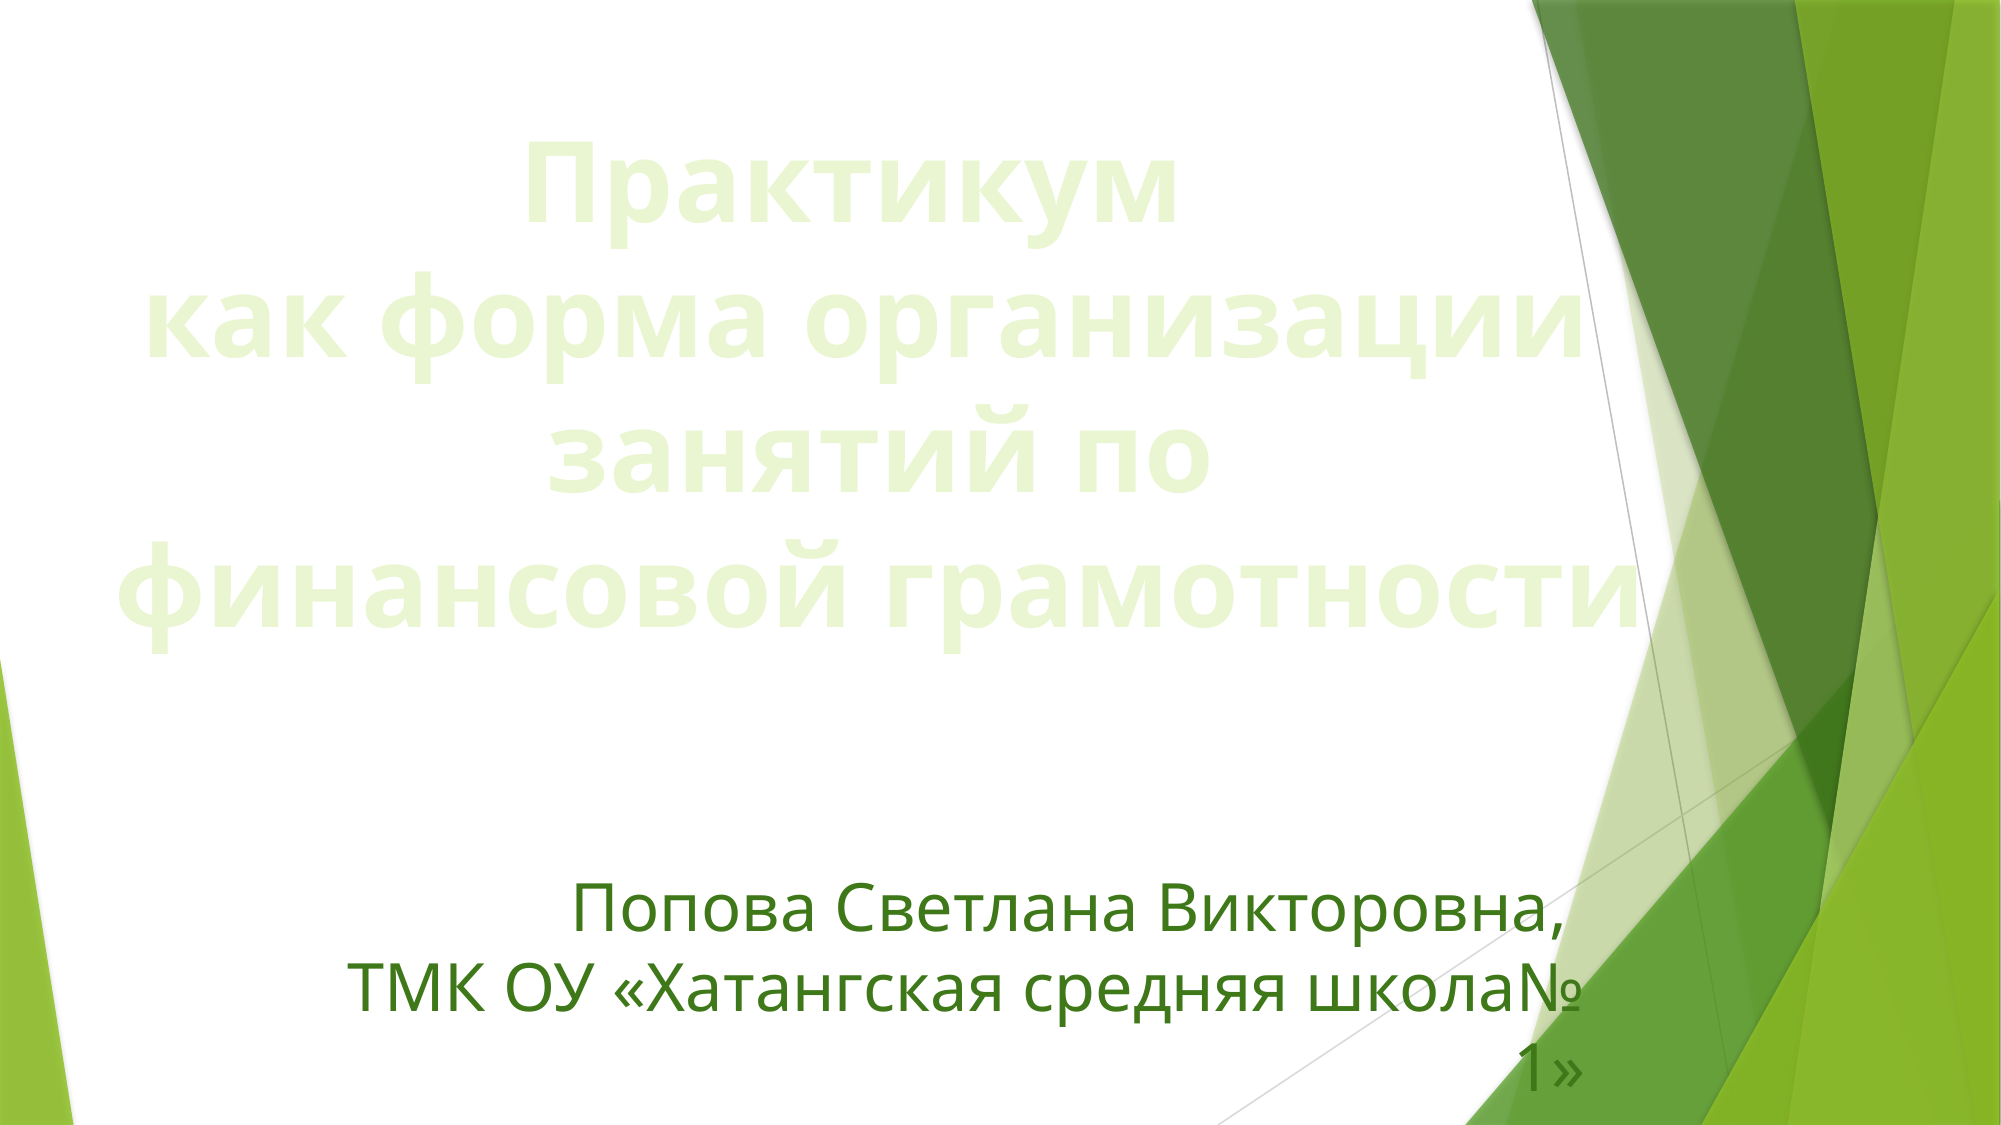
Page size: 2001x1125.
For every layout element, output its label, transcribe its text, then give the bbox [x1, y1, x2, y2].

text_box Попова Светлана Викторовна, ТМК ОУ «Хатангская средняя школа№ 1» [261, 857, 1600, 1113]
text_box Практикум как форма организации занятий по финансовой грамотности [70, 102, 1691, 658]
